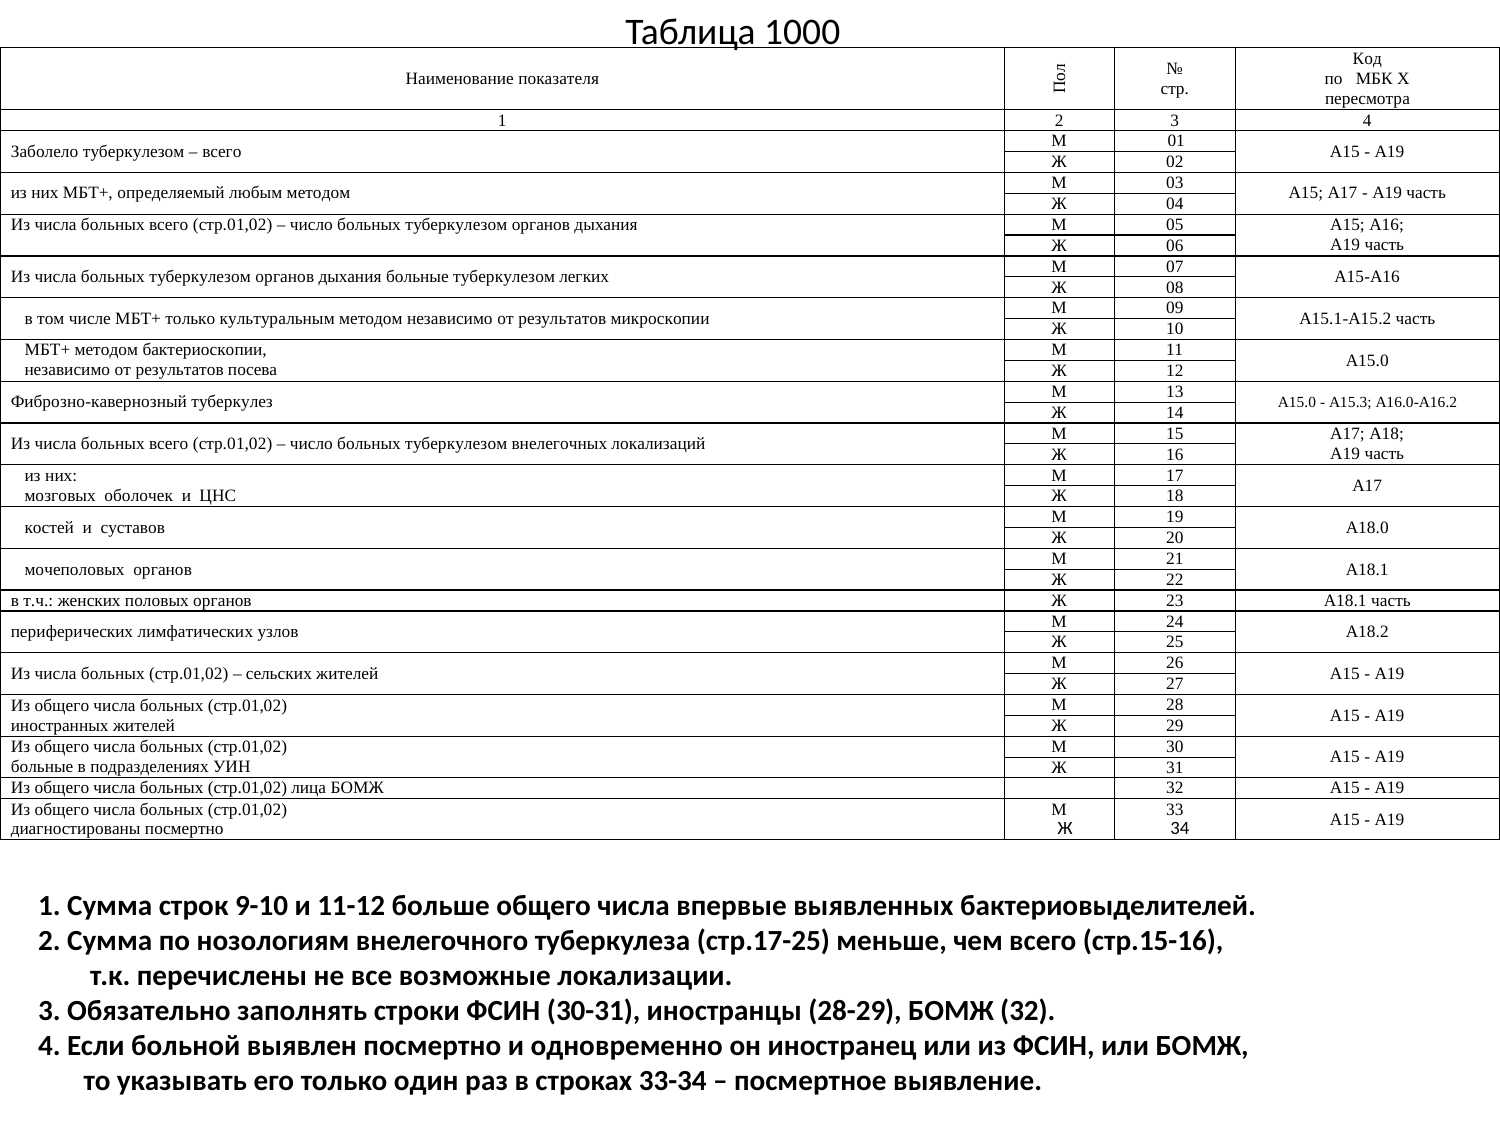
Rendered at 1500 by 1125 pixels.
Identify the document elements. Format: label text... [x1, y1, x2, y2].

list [0, 46, 1500, 868]
text_box Таблица 1000 [610, 0, 856, 45]
text_box 1. Сумма строк 9-10 и 11-12 больше общего числа впервые выявленных бактериовыделителей. 2. Сумма по нозологиям внелегочного туберкулеза (стр.17-25) меньше, чем всего (стр.15-16), т.к. перечислены не все возможные локализации. 3. Обязательно заполнять строки ФСИН (30-31), иностранцы (28-29), БОМЖ (32). 4. Если больной выявлен посмертно и одновременно он иностранец или из ФСИН, или БОМЖ, то указывать его только один раз в строках 33-34 – посмертное выявление. [23, 878, 1477, 1104]
